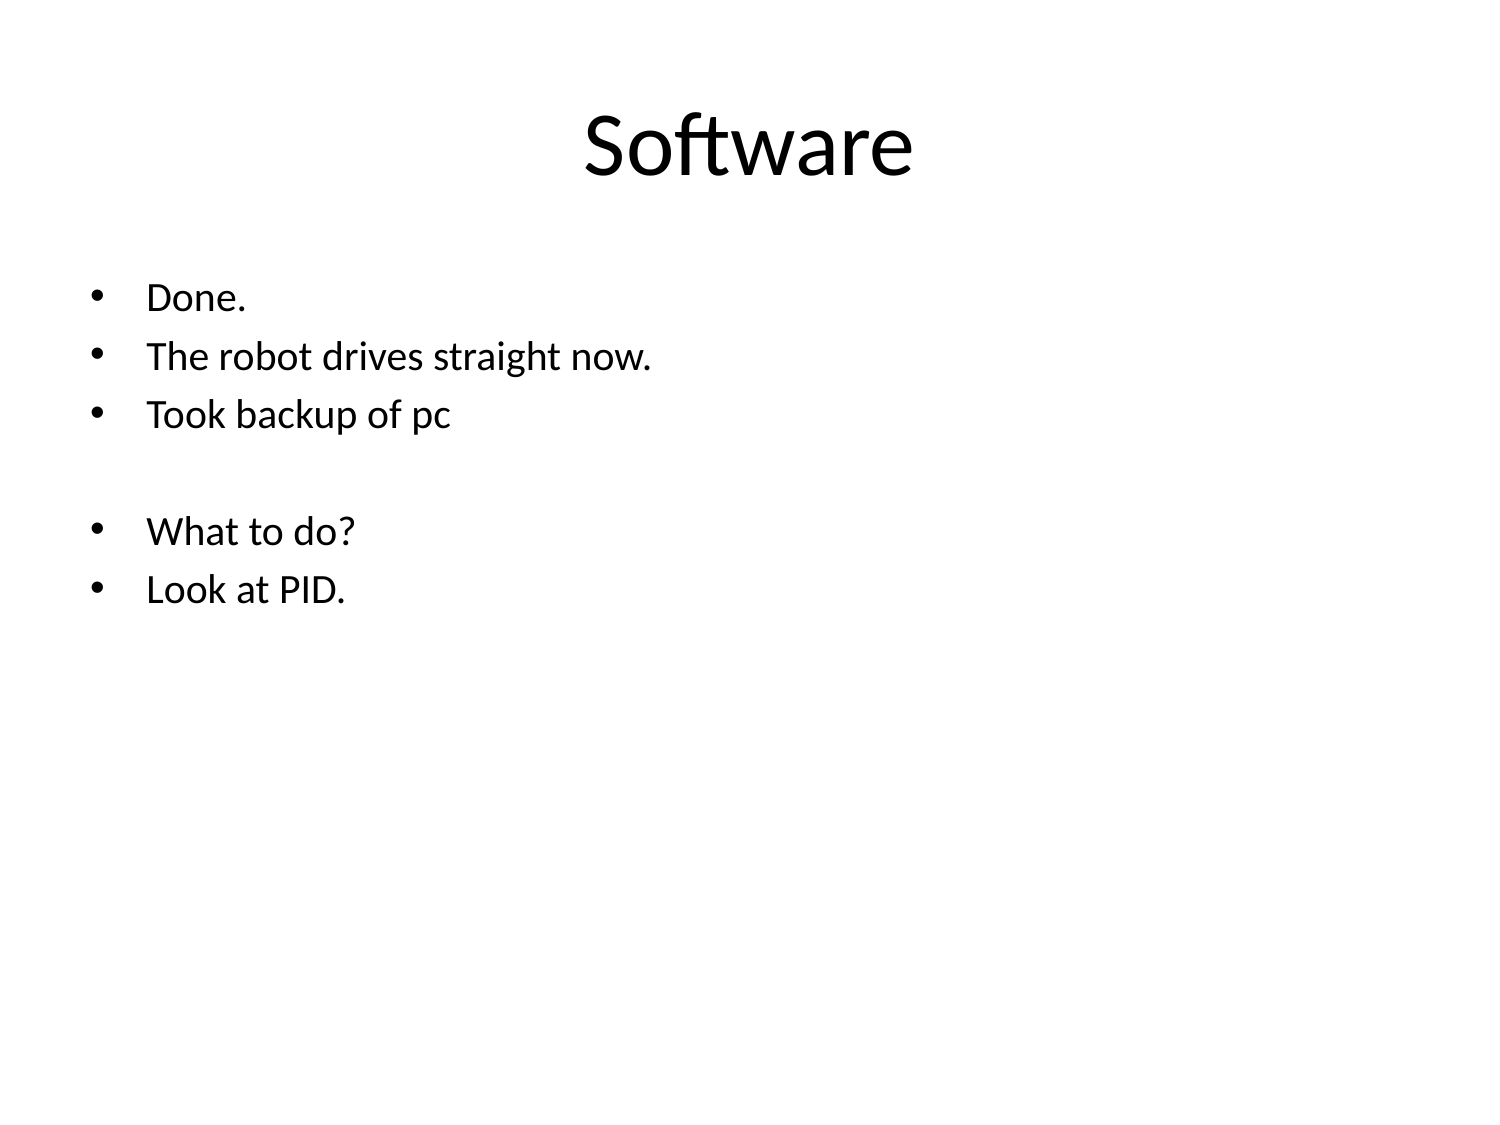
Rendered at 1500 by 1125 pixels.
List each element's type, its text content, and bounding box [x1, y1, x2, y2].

title Software [75, 45, 1425, 233]
list Done. The robot drives straight now. Took backup of pc What to do? Look at PID. [75, 262, 1425, 1005]
